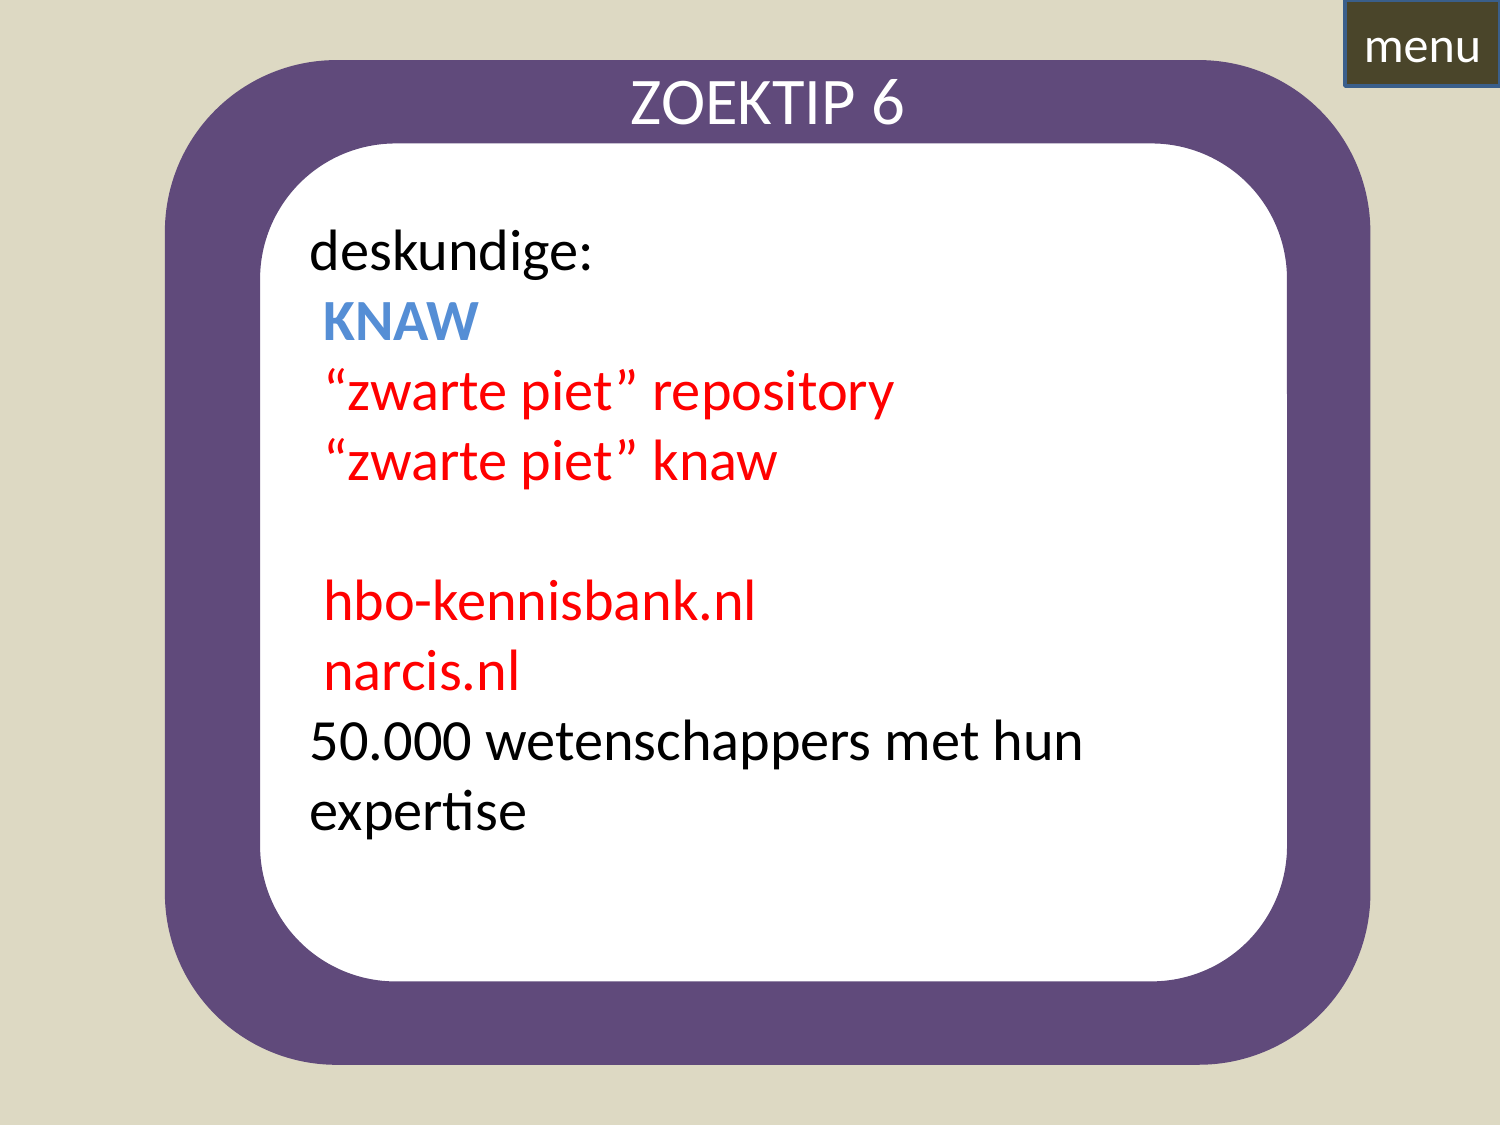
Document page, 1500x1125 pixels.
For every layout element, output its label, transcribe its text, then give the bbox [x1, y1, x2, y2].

text_box [169, 64, 1367, 1061]
text_box deskundige: KNAW “zwarte piet” repository “zwarte piet” knaw hbo-kennisbank.nl narcis.nl 50.000 wetenschappers met hun expertise [251, 135, 1296, 990]
text_box ZOEKTIP 6 [608, 50, 928, 146]
text_box menu [1343, 0, 1500, 88]
